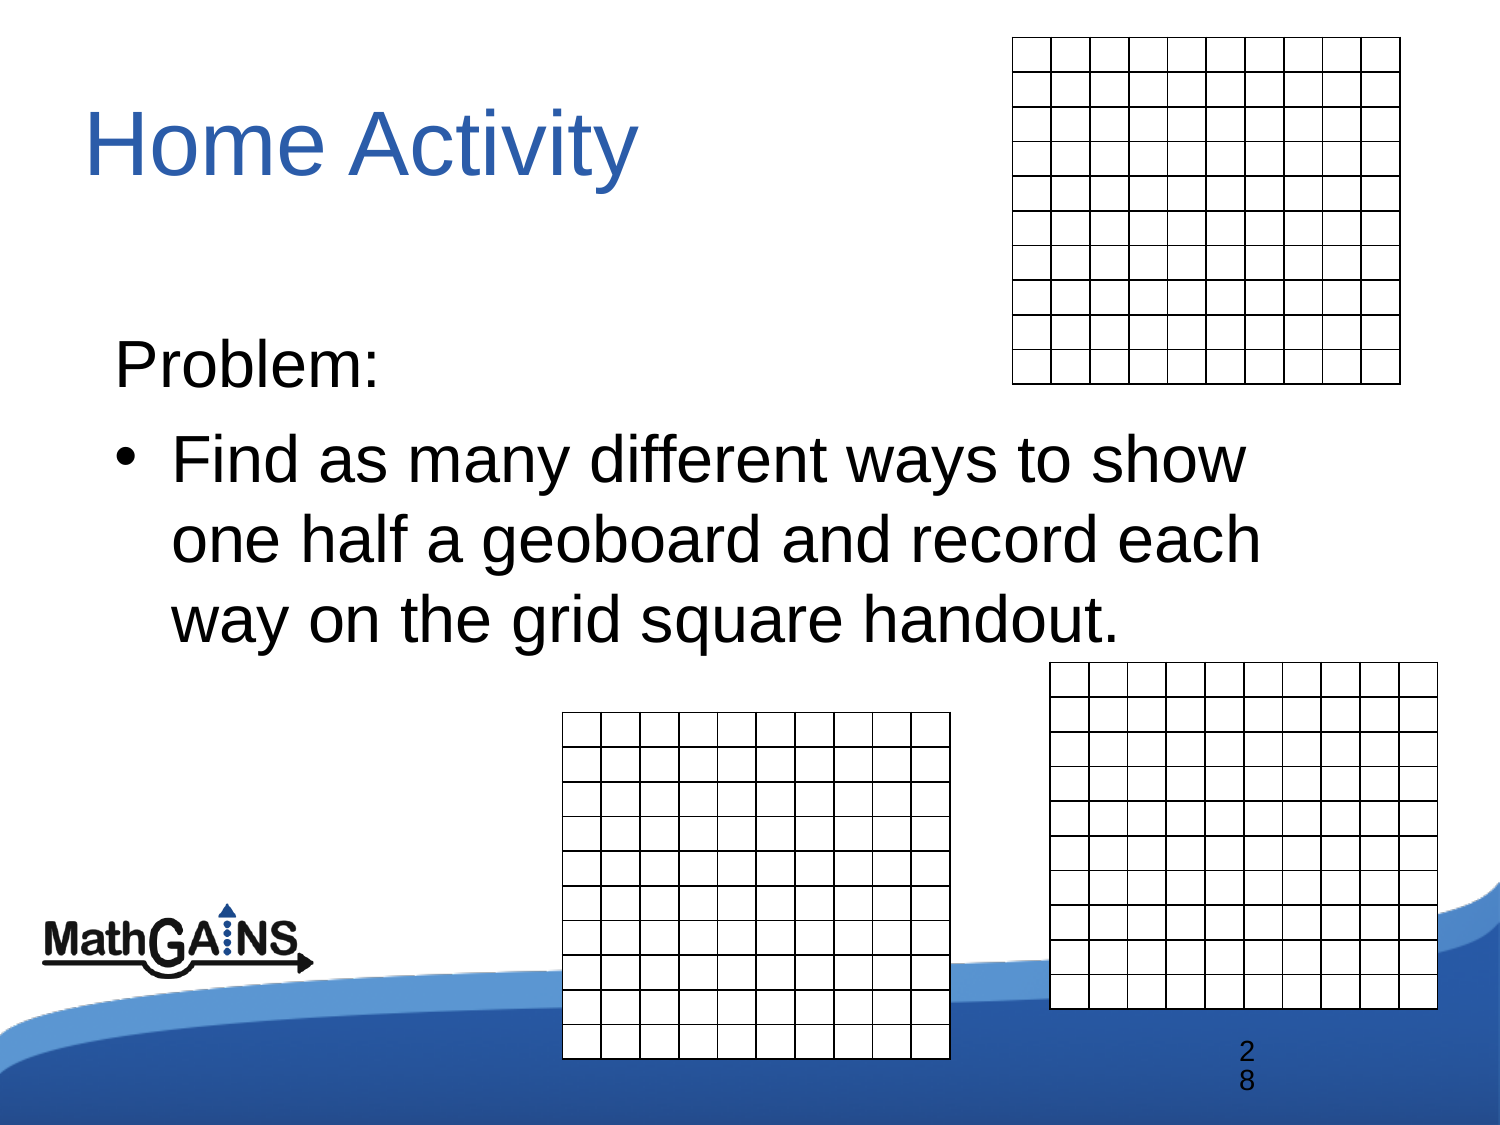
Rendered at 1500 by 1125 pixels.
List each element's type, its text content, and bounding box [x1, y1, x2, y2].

table_cell [1361, 837, 1398, 870]
table_cell [796, 852, 833, 885]
table_cell [1245, 941, 1282, 974]
table_cell [1322, 941, 1359, 974]
table_cell [757, 1025, 794, 1058]
table_cell [1051, 906, 1088, 939]
table_cell [1400, 802, 1437, 835]
table_cell [602, 956, 639, 989]
table_cell [1051, 975, 1088, 1008]
table_cell [1400, 871, 1437, 904]
table_cell [1323, 316, 1360, 349]
table_cell [1130, 316, 1167, 349]
table_cell [1206, 906, 1243, 939]
table_header [602, 713, 639, 746]
table_cell [1285, 212, 1322, 245]
table_cell [1013, 73, 1050, 106]
table_cell [1285, 73, 1322, 106]
table_cell [1168, 316, 1205, 349]
table_header [1090, 663, 1127, 696]
table_cell [641, 887, 678, 920]
table_cell [1091, 350, 1128, 383]
table_cell [1246, 108, 1283, 141]
table_cell [1245, 767, 1282, 800]
table_cell [1130, 177, 1167, 210]
table_cell [1283, 802, 1320, 835]
table_cell [1245, 802, 1282, 835]
table_cell [1052, 281, 1089, 314]
table_cell [912, 817, 949, 850]
table_cell [680, 817, 717, 850]
table_cell [1130, 108, 1167, 141]
table_cell [1322, 802, 1359, 835]
table_cell [1091, 108, 1128, 141]
table_header [1206, 663, 1243, 696]
table_cell [1283, 733, 1320, 766]
table_cell [680, 991, 717, 1024]
table_cell [1207, 177, 1244, 210]
list Problem: Find as many different ways to show one half a geoboard and record each way on the grid square handout. [99, 311, 1388, 788]
table_cell [912, 783, 949, 816]
table_cell [718, 852, 755, 885]
table_cell [912, 956, 949, 989]
table_cell [1091, 316, 1128, 349]
table_cell [563, 852, 600, 885]
table_cell [757, 783, 794, 816]
table_cell [1128, 767, 1165, 800]
table_cell [1283, 941, 1320, 974]
table_cell [757, 852, 794, 885]
table_header [1400, 663, 1437, 696]
table_cell [602, 991, 639, 1024]
table_cell [680, 921, 717, 954]
table_cell [1206, 802, 1243, 835]
table_header [873, 713, 910, 746]
table_cell [1168, 73, 1205, 106]
table_cell [1128, 975, 1165, 1008]
table_cell [1283, 837, 1320, 870]
table_cell [1283, 871, 1320, 904]
table_cell [1245, 906, 1282, 939]
table_cell [1323, 108, 1360, 141]
table_cell [718, 991, 755, 1024]
table_cell [1322, 906, 1359, 939]
table_cell [1130, 281, 1167, 314]
table_cell [1051, 767, 1088, 800]
table_cell [1322, 767, 1359, 800]
table_cell [1128, 906, 1165, 939]
table_header [563, 713, 600, 746]
table_cell [1167, 733, 1204, 766]
table_cell [1167, 802, 1204, 835]
table_cell [1400, 733, 1437, 766]
table_cell [796, 991, 833, 1024]
table_cell [796, 817, 833, 850]
table_cell [1013, 350, 1050, 383]
table_cell [835, 1025, 872, 1058]
table_cell [1361, 871, 1398, 904]
table_cell [1246, 212, 1283, 245]
table_cell [912, 887, 949, 920]
table_cell [1323, 281, 1360, 314]
table_cell [1167, 698, 1204, 731]
picture [0, 878, 1500, 1125]
table_cell [602, 887, 639, 920]
table_cell [1246, 281, 1283, 314]
table_cell [1246, 246, 1283, 279]
table_header [757, 713, 794, 746]
table_cell [835, 887, 872, 920]
table_cell [718, 748, 755, 781]
table_cell [718, 956, 755, 989]
table_cell [641, 921, 678, 954]
table_cell [1246, 316, 1283, 349]
table_cell [1168, 281, 1205, 314]
table_cell [1130, 212, 1167, 245]
table_cell [1362, 350, 1399, 383]
table_cell [641, 991, 678, 1024]
table_cell [1167, 871, 1204, 904]
table_cell [563, 748, 600, 781]
table_cell [680, 852, 717, 885]
table_header [1361, 663, 1398, 696]
table_cell [757, 921, 794, 954]
table_cell [1283, 975, 1320, 1008]
table_cell [1051, 802, 1088, 835]
table_cell [1130, 142, 1167, 175]
table_cell [1206, 733, 1243, 766]
table_cell [680, 1025, 717, 1058]
table_cell [1051, 733, 1088, 766]
table_cell [796, 783, 833, 816]
table_cell [796, 956, 833, 989]
table_cell [1400, 975, 1437, 1008]
table_cell [1246, 73, 1283, 106]
table_cell [796, 1025, 833, 1058]
table_cell [1013, 177, 1050, 210]
table_cell [835, 817, 872, 850]
table_cell [1400, 906, 1437, 939]
table_cell [1052, 142, 1089, 175]
slide_number 28 [1223, 1023, 1277, 1075]
table_cell [1361, 906, 1398, 939]
table_cell [563, 921, 600, 954]
table_cell [1400, 698, 1437, 731]
table_cell [1168, 142, 1205, 175]
table_cell [1362, 142, 1399, 175]
table_header [1013, 38, 1050, 71]
table_cell [912, 852, 949, 885]
table_header [1285, 38, 1322, 71]
table_cell [1246, 177, 1283, 210]
table_header [680, 713, 717, 746]
table_cell [1323, 246, 1360, 279]
table_cell [796, 887, 833, 920]
table_cell [1207, 350, 1244, 383]
table_cell [1051, 871, 1088, 904]
table_cell [680, 956, 717, 989]
table_cell [1128, 837, 1165, 870]
table_cell [1091, 281, 1128, 314]
table_cell [757, 748, 794, 781]
table_header [835, 713, 872, 746]
table_cell [1206, 871, 1243, 904]
table_cell [1285, 350, 1322, 383]
table_cell [718, 887, 755, 920]
table_cell [1052, 316, 1089, 349]
table_cell [1245, 871, 1282, 904]
table_cell [873, 748, 910, 781]
table_cell [1285, 281, 1322, 314]
table_cell [1362, 108, 1399, 141]
table_cell [1167, 941, 1204, 974]
table_cell [1207, 142, 1244, 175]
table_cell [1361, 975, 1398, 1008]
table_cell [602, 783, 639, 816]
table_cell [1323, 142, 1360, 175]
table_cell [1283, 767, 1320, 800]
table_cell [1362, 212, 1399, 245]
table_cell [873, 887, 910, 920]
table_cell [1322, 837, 1359, 870]
table_cell [1013, 316, 1050, 349]
table_cell [1322, 733, 1359, 766]
table_header [1246, 38, 1283, 71]
table_cell [1168, 212, 1205, 245]
table_cell [718, 1025, 755, 1058]
table_cell [563, 991, 600, 1024]
table_cell [1091, 177, 1128, 210]
table_cell [1245, 698, 1282, 731]
table_cell [1013, 212, 1050, 245]
table_cell [1090, 802, 1127, 835]
table_cell [1400, 837, 1437, 870]
table_cell [1400, 767, 1437, 800]
table_cell [1206, 698, 1243, 731]
table_cell [1091, 212, 1128, 245]
table_cell [1207, 281, 1244, 314]
table_cell [1168, 246, 1205, 279]
table_cell [1285, 142, 1322, 175]
table_cell [1207, 108, 1244, 141]
table_cell [1128, 871, 1165, 904]
table_cell [563, 817, 600, 850]
table_cell [873, 1025, 910, 1058]
table_cell [796, 748, 833, 781]
table_cell [1361, 802, 1398, 835]
table_cell [1207, 73, 1244, 106]
table_cell [912, 991, 949, 1024]
table_cell [873, 991, 910, 1024]
table_cell [835, 852, 872, 885]
table_cell [1285, 316, 1322, 349]
table_cell [873, 956, 910, 989]
table_cell [1207, 316, 1244, 349]
table_cell [1128, 698, 1165, 731]
table_cell [1361, 733, 1398, 766]
table_header [1091, 38, 1128, 71]
table_cell [796, 921, 833, 954]
table_header [1130, 38, 1167, 71]
table_cell [1361, 698, 1398, 731]
table_cell [1362, 281, 1399, 314]
table_header [1051, 663, 1088, 696]
table_cell [1130, 73, 1167, 106]
table_cell [1206, 941, 1243, 974]
table_cell [1283, 698, 1320, 731]
table_cell [563, 887, 600, 920]
table_cell [1361, 941, 1398, 974]
table_cell [1013, 281, 1050, 314]
table_header [1052, 38, 1089, 71]
table_cell [1322, 871, 1359, 904]
table_cell [602, 921, 639, 954]
table_header [1362, 38, 1399, 71]
table_cell [1246, 142, 1283, 175]
table_cell [835, 921, 872, 954]
table_cell [1052, 73, 1089, 106]
table_header [1167, 663, 1204, 696]
table_cell [563, 956, 600, 989]
table_cell [602, 1025, 639, 1058]
table_cell [718, 783, 755, 816]
table_cell [1090, 941, 1127, 974]
table_cell [1090, 767, 1127, 800]
table_header [1322, 663, 1359, 696]
table_cell [680, 748, 717, 781]
table_cell [1323, 212, 1360, 245]
table_cell [1285, 177, 1322, 210]
table_cell [1128, 802, 1165, 835]
table_header [796, 713, 833, 746]
table_cell [1013, 142, 1050, 175]
table_header [1168, 38, 1205, 71]
table_header [912, 713, 949, 746]
table_cell [602, 817, 639, 850]
table_cell [1322, 698, 1359, 731]
table_cell [873, 852, 910, 885]
table_cell [835, 956, 872, 989]
table_header [1245, 663, 1282, 696]
table_cell [1091, 73, 1128, 106]
table_cell [1090, 975, 1127, 1008]
table_cell [1167, 906, 1204, 939]
table_cell [757, 817, 794, 850]
table_header [1128, 663, 1165, 696]
table_cell [1130, 350, 1167, 383]
table_cell [757, 887, 794, 920]
table_cell [1013, 108, 1050, 141]
table_cell [1051, 837, 1088, 870]
table_cell [1323, 177, 1360, 210]
table_cell [1090, 733, 1127, 766]
table_cell [1128, 941, 1165, 974]
table_cell [1245, 733, 1282, 766]
table_cell [1051, 941, 1088, 974]
table_cell [1051, 698, 1088, 731]
table_cell [912, 1025, 949, 1058]
table_cell [1128, 733, 1165, 766]
table_cell [680, 783, 717, 816]
table_cell [1130, 246, 1167, 279]
table_cell [835, 783, 872, 816]
table_header [1207, 38, 1244, 71]
table_cell [1168, 350, 1205, 383]
table_cell [1322, 975, 1359, 1008]
table_cell [912, 748, 949, 781]
table_cell [1090, 871, 1127, 904]
table_cell [873, 921, 910, 954]
table_cell [641, 817, 678, 850]
table_cell [641, 783, 678, 816]
table_cell [563, 783, 600, 816]
table_header [1283, 663, 1320, 696]
table_cell [1361, 767, 1398, 800]
table_cell [718, 817, 755, 850]
table_cell [1285, 246, 1322, 279]
table_cell [1091, 142, 1128, 175]
table_cell [1167, 975, 1204, 1008]
table_cell [835, 748, 872, 781]
table_header [641, 713, 678, 746]
table_cell [757, 956, 794, 989]
table_cell [1013, 246, 1050, 279]
table_cell [1245, 837, 1282, 870]
table_cell [1362, 246, 1399, 279]
table_cell [1052, 108, 1089, 141]
table_cell [1207, 212, 1244, 245]
table_cell [1052, 350, 1089, 383]
table_cell [680, 887, 717, 920]
table_cell [1285, 108, 1322, 141]
table_cell [602, 852, 639, 885]
table_cell [1052, 177, 1089, 210]
table_cell [912, 921, 949, 954]
table_cell [1168, 108, 1205, 141]
table_cell [1168, 177, 1205, 210]
table_cell [641, 956, 678, 989]
table_cell [1246, 350, 1283, 383]
table_cell [641, 1025, 678, 1058]
table_cell [1091, 246, 1128, 279]
table_cell [718, 921, 755, 954]
table_cell [1362, 73, 1399, 106]
table_cell [602, 748, 639, 781]
table_cell [873, 783, 910, 816]
table_cell [1400, 941, 1437, 974]
table_cell [1206, 767, 1243, 800]
table_cell [1167, 837, 1204, 870]
table_cell [757, 991, 794, 1024]
table_cell [1167, 767, 1204, 800]
table_cell [1323, 350, 1360, 383]
table_cell [1090, 698, 1127, 731]
table_cell [1090, 906, 1127, 939]
table_cell [1207, 246, 1244, 279]
table_cell [1283, 906, 1320, 939]
table_header [1323, 38, 1360, 71]
table_cell [1206, 975, 1243, 1008]
table_cell [1323, 73, 1360, 106]
table_cell [1090, 837, 1127, 870]
table_cell [641, 748, 678, 781]
table_cell [1362, 177, 1399, 210]
table_cell [641, 852, 678, 885]
table_cell [1052, 246, 1089, 279]
table_cell [1206, 837, 1243, 870]
table_header [718, 713, 755, 746]
table_cell [835, 991, 872, 1024]
table_cell [1245, 975, 1282, 1008]
table_cell [1052, 212, 1089, 245]
table_cell [563, 1025, 600, 1058]
table_cell [873, 817, 910, 850]
title Home Activity [74, 14, 1426, 263]
table_cell [1362, 316, 1399, 349]
